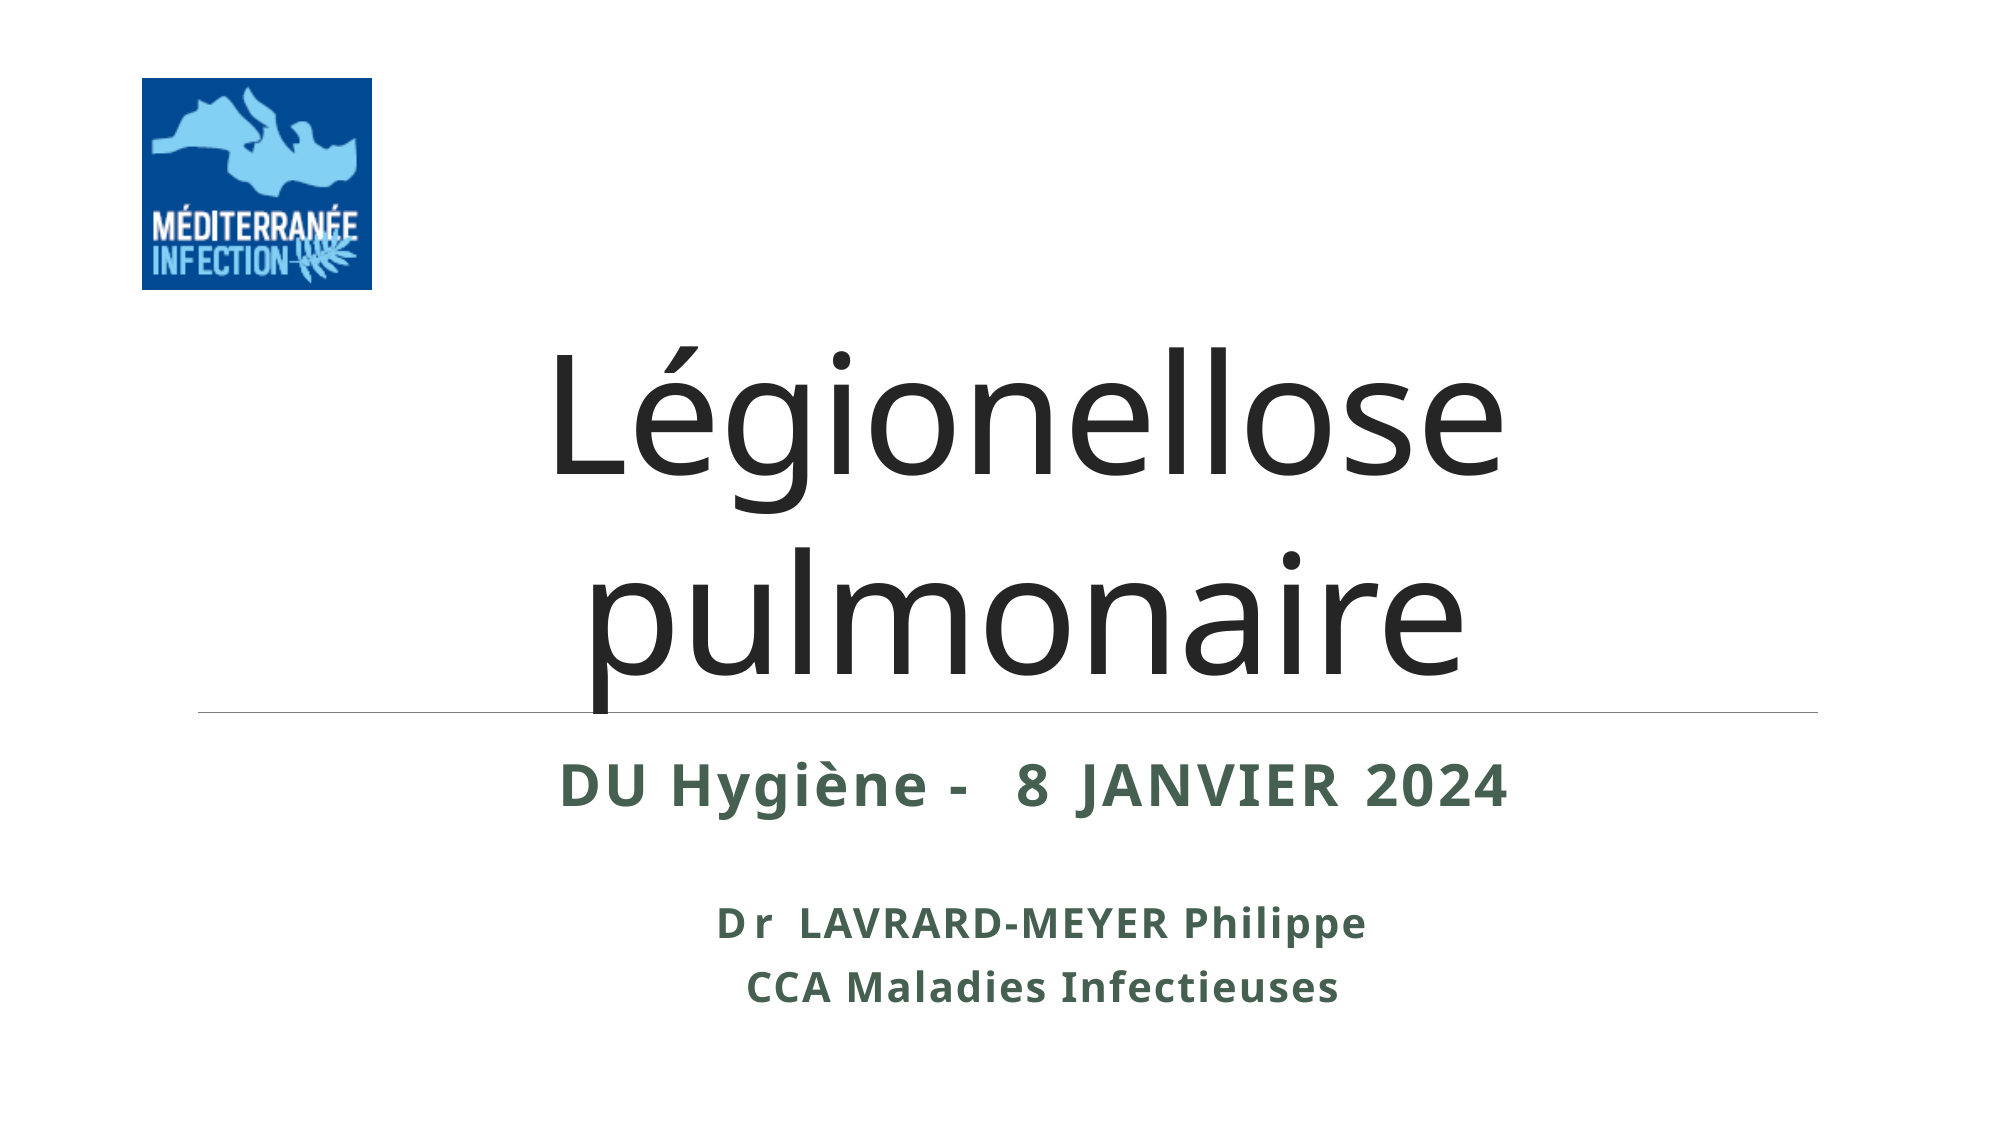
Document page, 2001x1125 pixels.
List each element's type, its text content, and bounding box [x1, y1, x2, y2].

picture [141, 78, 372, 290]
text_box Légionellose pulmonaire [280, 305, 1767, 708]
text_box DU Hygiène - 8 JANVIER 2024 Dr LAVRARD-MEYER Philippe CCA Maladies Infectieuses [500, 712, 1584, 1011]
